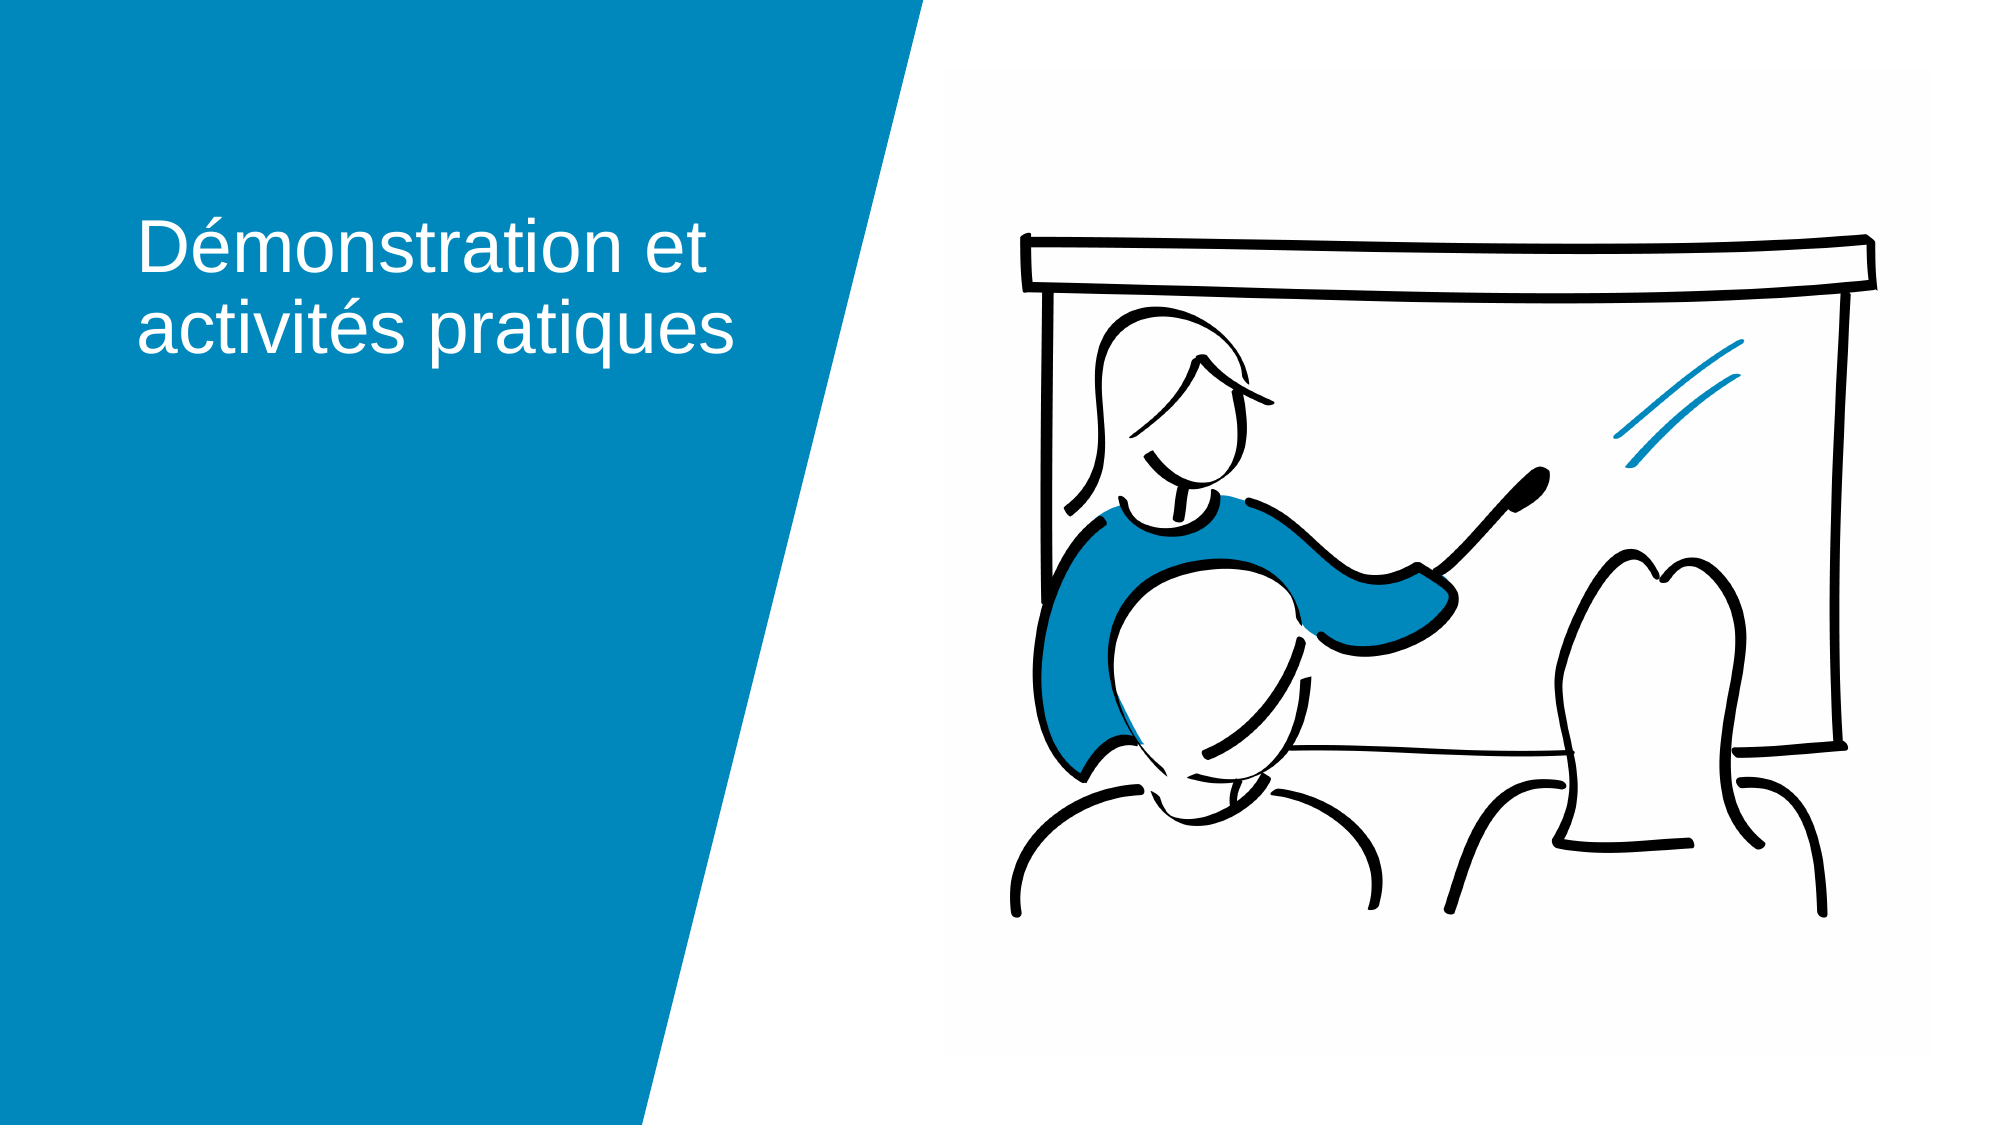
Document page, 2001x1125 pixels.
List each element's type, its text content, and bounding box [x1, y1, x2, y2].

title Démonstration et activités pratiques [136, 0, 775, 371]
picture [944, 68, 1932, 1056]
